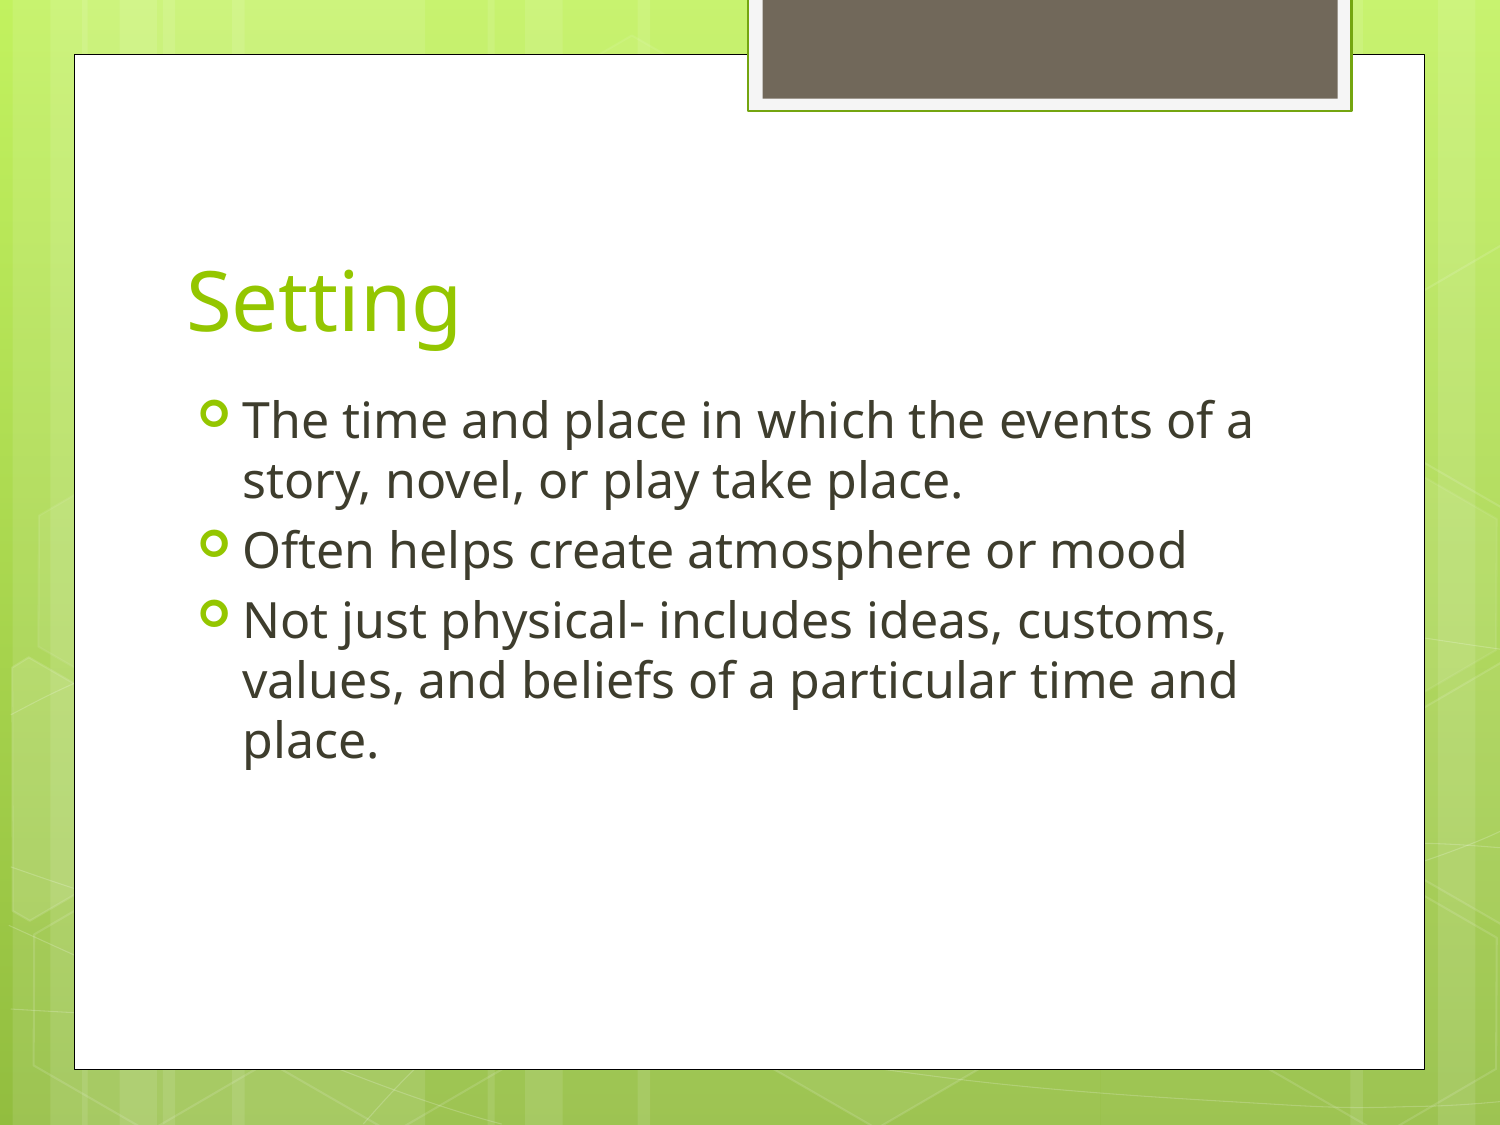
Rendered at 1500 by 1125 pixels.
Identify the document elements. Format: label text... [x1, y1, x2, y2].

list The time and place in which the events of a story, novel, or play take place. Often helps create atmosphere or mood Not just physical- includes ideas, customs, values, and beliefs of a particular time and place. [171, 381, 1283, 957]
title Setting [171, 168, 1324, 357]
